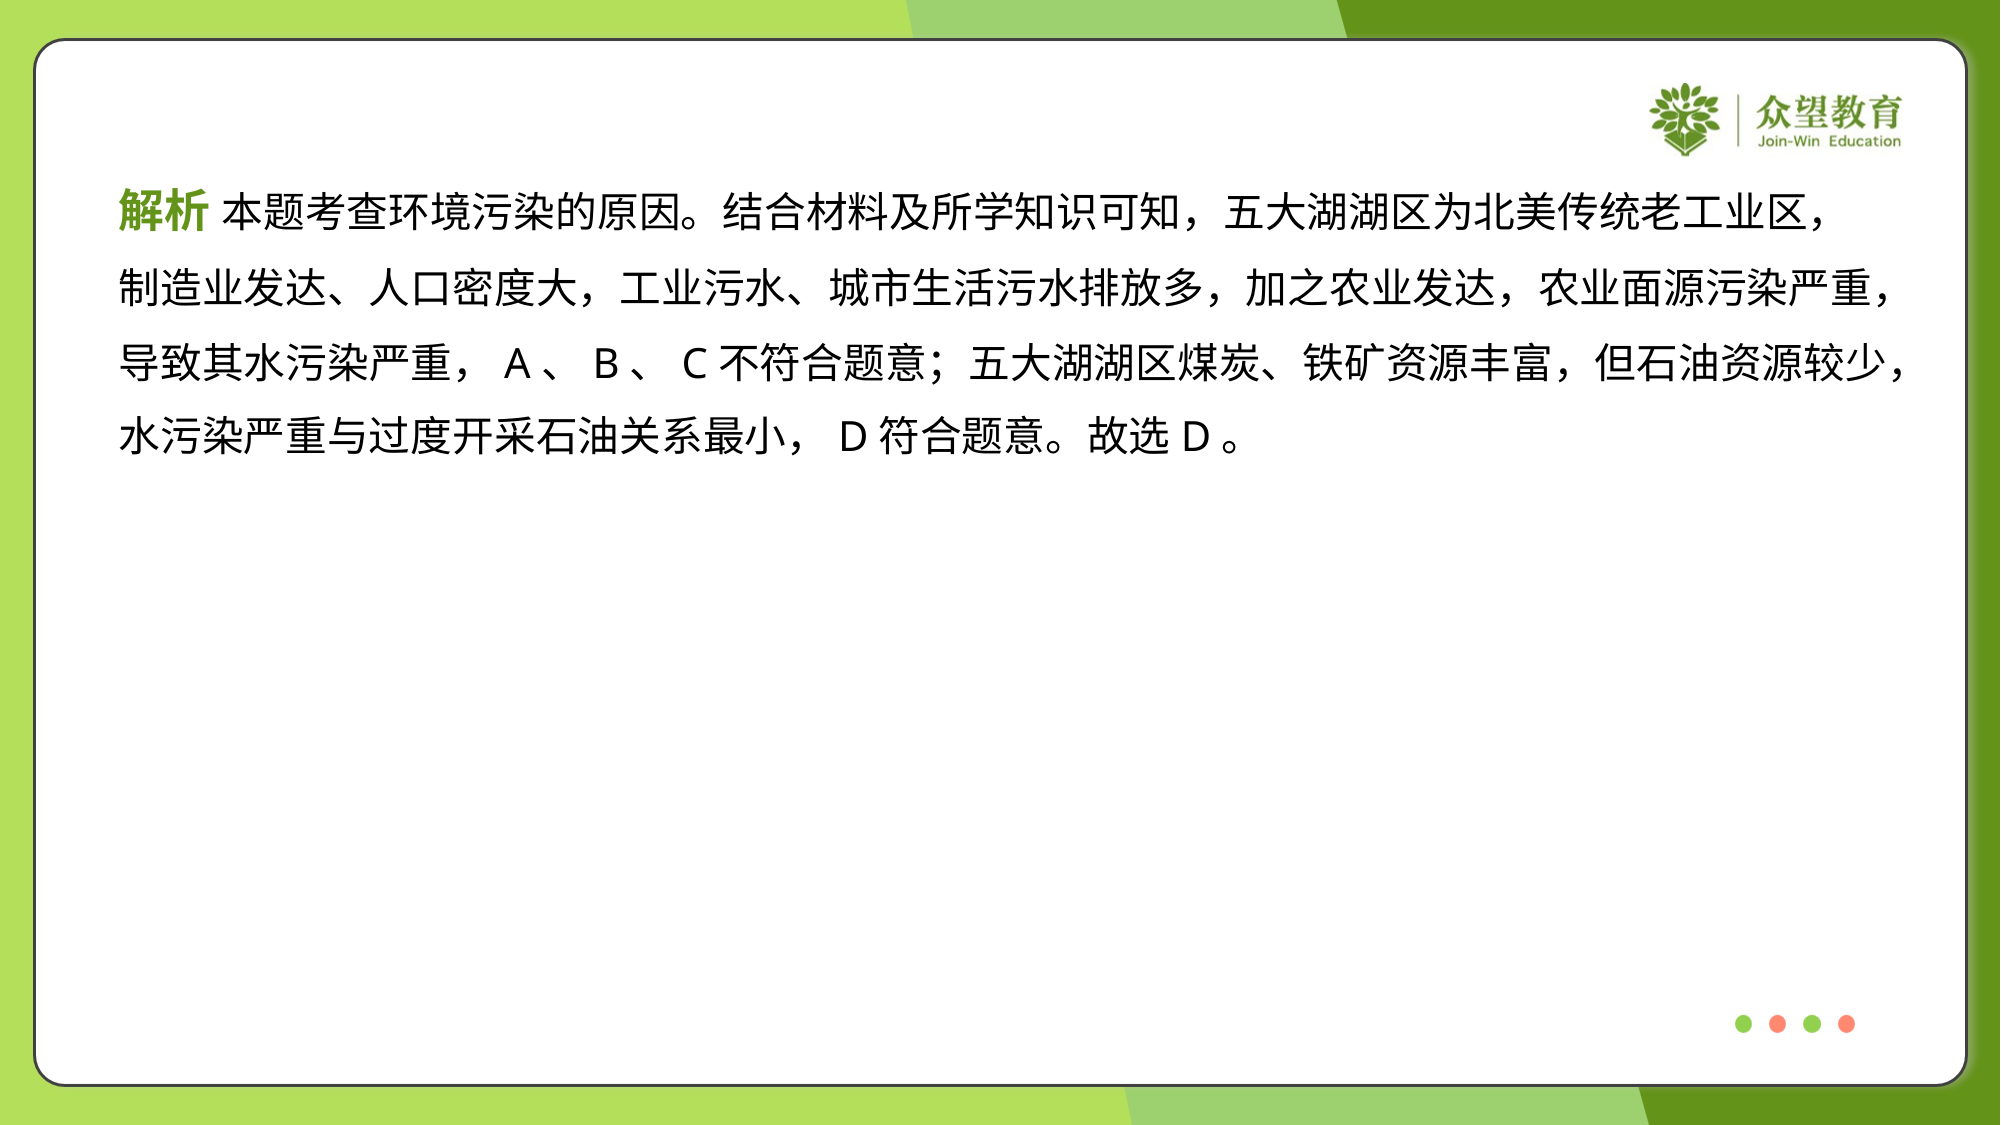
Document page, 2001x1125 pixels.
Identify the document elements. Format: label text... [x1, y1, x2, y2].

picture [0, 0, 2000, 1125]
text_box 解析 本题考查环境污染的原因。结合材料及所学知识可知，五大湖湖区为北美传统老工业区， 制造业发达、人口密度大，工业污水、城市生活污水排放多，加之农业发达，农业面源污染严重， 导致其水污染严重，A、B、C不符合题意；五大湖湖区煤炭、铁矿资源丰富，但石油资源较少， 水污染严重与过度开采石油关系最小，D符合题意。故选D。 [118, 159, 1883, 452]
